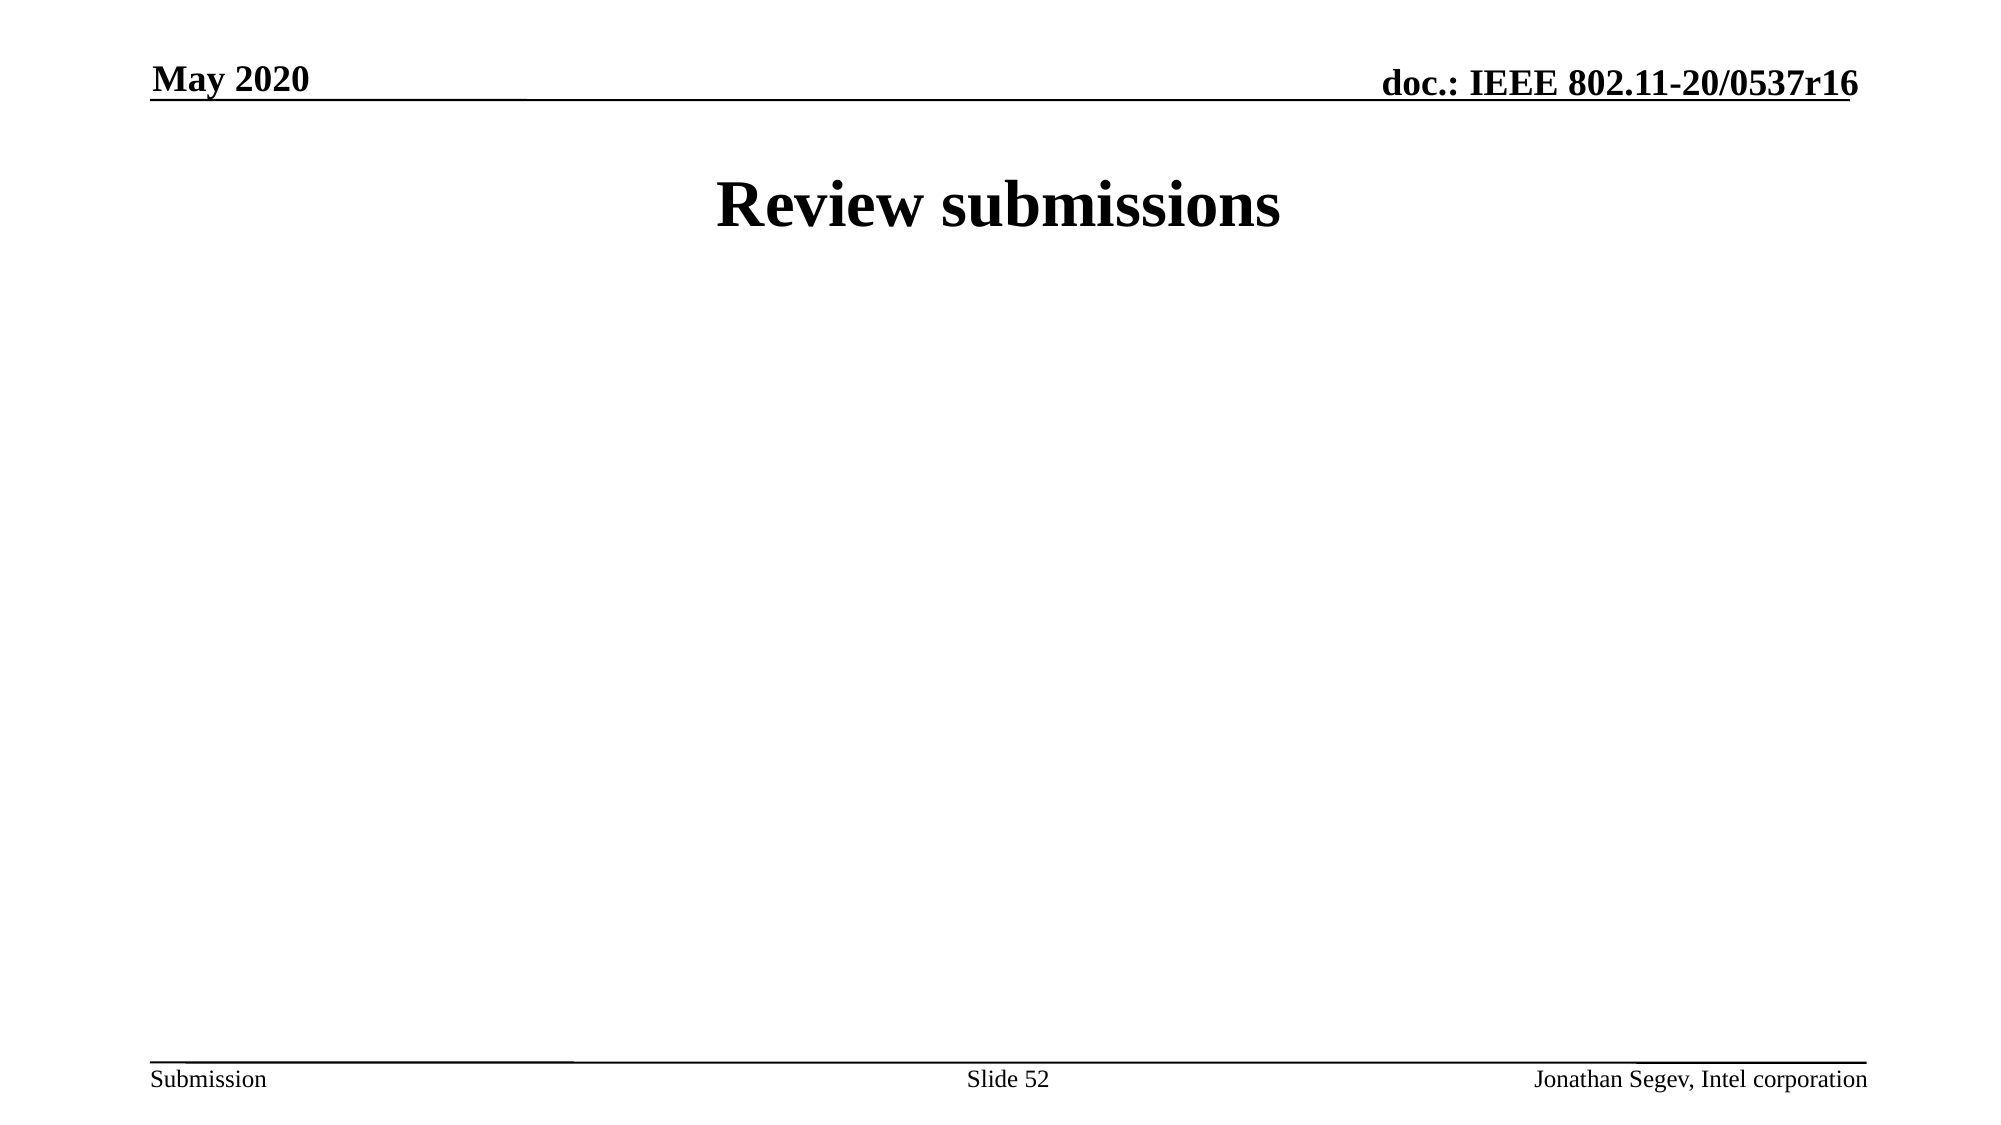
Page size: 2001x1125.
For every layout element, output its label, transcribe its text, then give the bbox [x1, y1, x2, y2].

title Review submissions [149, 112, 1850, 288]
slide_number Slide 52 [950, 1061, 1067, 1123]
footer Jonathan Segev, Intel corporation [1171, 1061, 1869, 1093]
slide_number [152, 54, 563, 100]
